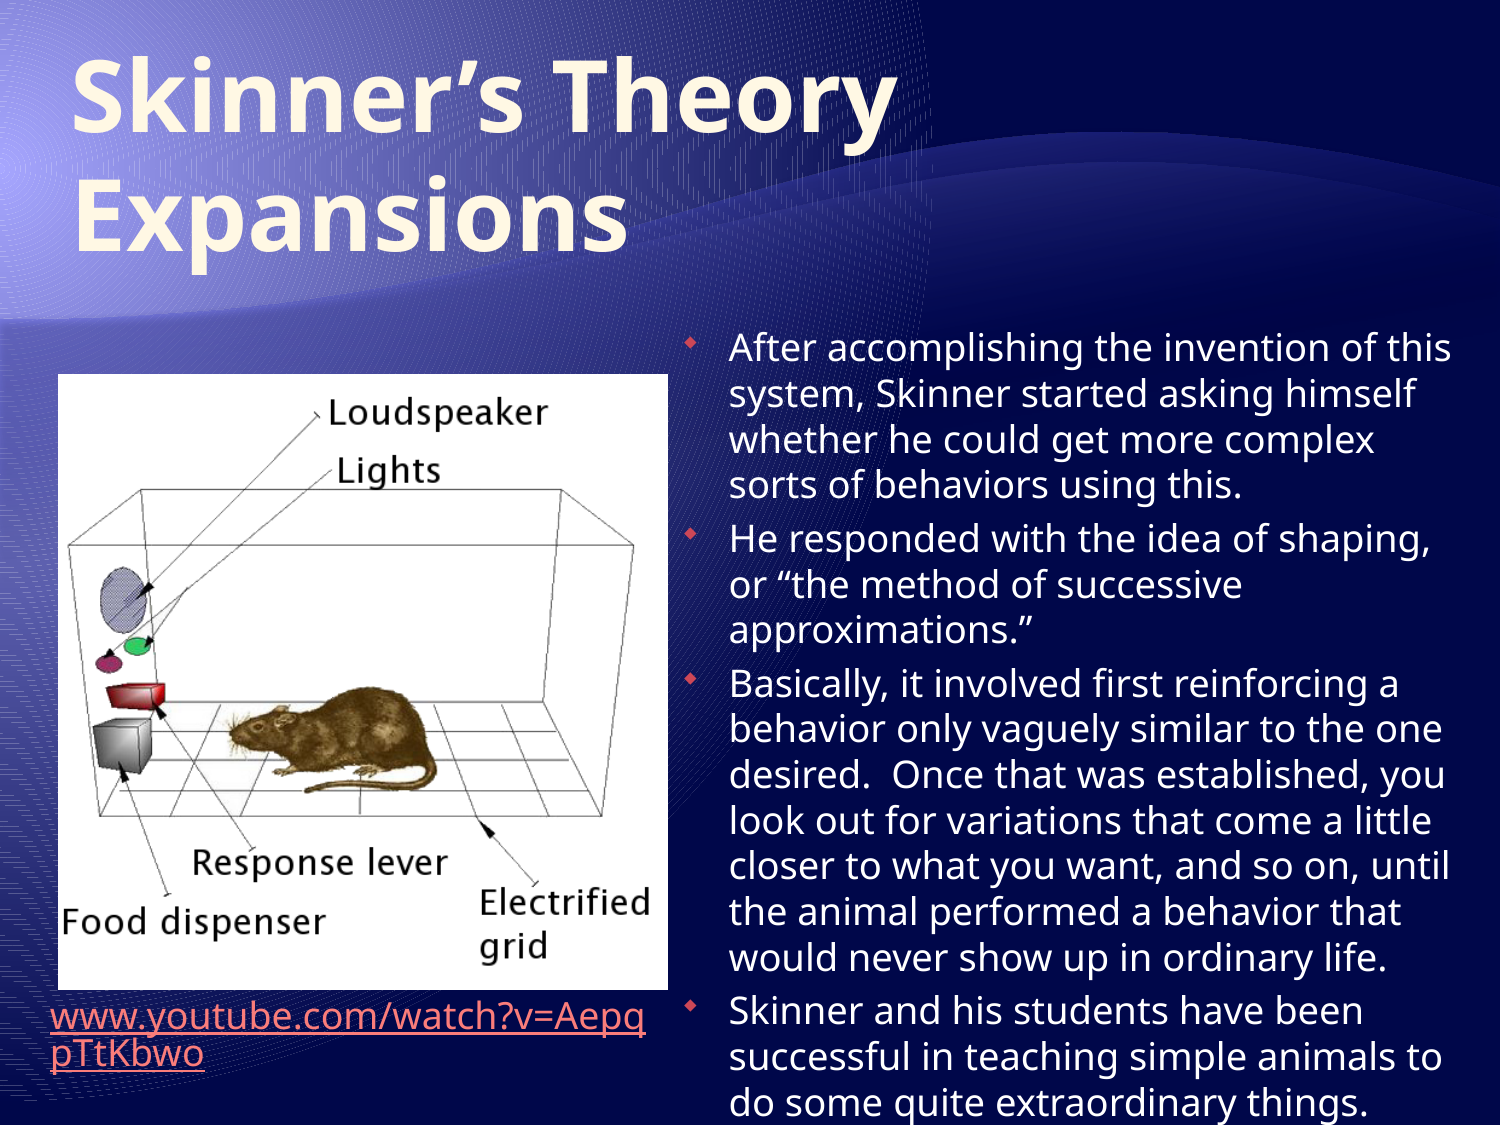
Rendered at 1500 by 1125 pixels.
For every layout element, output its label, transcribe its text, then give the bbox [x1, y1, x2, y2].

text_box www.youtube.com/watch?v=AepqpTtKbwo [35, 984, 680, 1051]
title Skinner’s Theory Expansions [70, 23, 1421, 274]
list After accomplishing the invention of this system, Skinner started asking himself whether he could get more complex sorts of behaviors using this. He responded with the idea of shaping, or “the method of successive approximations.” Basically, it involved first reinforcing a behavior only vaguely similar to the one desired. Once that was established, you look out for variations that come a little closer to what you want, and so on, until the animal performed a behavior that would never show up in ordinary life. Skinner and his students have been successful in teaching simple animals to do some quite extraordinary things. [667, 316, 1477, 1125]
picture [58, 374, 669, 990]
